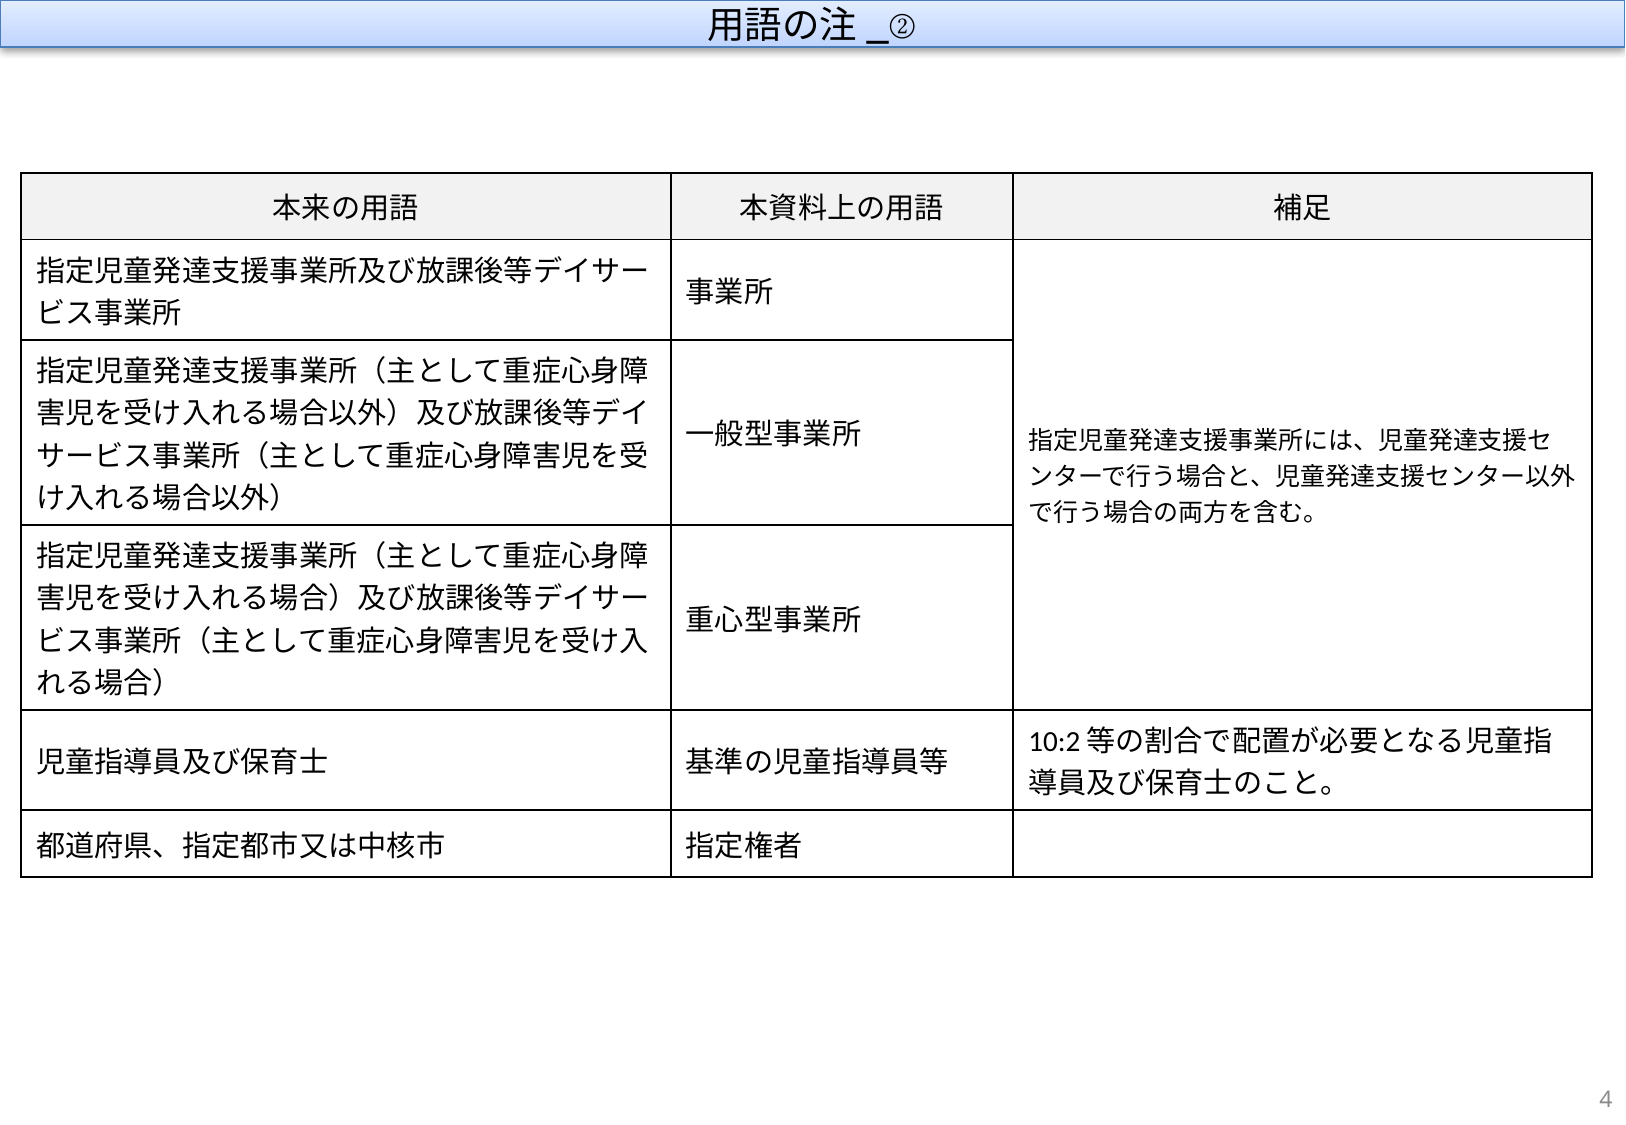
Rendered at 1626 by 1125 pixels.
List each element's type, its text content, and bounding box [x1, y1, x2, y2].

table_header 本来の用語 [22, 174, 670, 239]
table_header 本資料上の用語 [672, 174, 1012, 239]
table_cell 指定児童発達支援事業所（主として重症心身障害児を受け入れる場合以外）及び放課後等デイサービス事業所（主として重症心身障害児を受け入れる場合以外） [22, 341, 670, 524]
table_cell [1014, 811, 1591, 876]
text_box 用語の注_② [0, 0, 1625, 48]
table_cell 都道府県、指定都市又は中核市 [22, 811, 670, 876]
table_cell 児童指導員及び保育士 [22, 711, 670, 809]
table_cell 10:2等の割合で配置が必要となる児童指導員及び保育士のこと。 [1014, 711, 1591, 809]
table_cell 基準の児童指導員等 [672, 711, 1012, 809]
table_header 補足 [1014, 174, 1591, 239]
table_cell 事業所 [672, 240, 1012, 339]
table_cell 指定児童発達支援事業所（主として重症心身障害児を受け入れる場合）及び放課後等デイサービス事業所（主として重症心身障害児を受け入れる場合） [22, 526, 670, 709]
table_cell 指定権者 [672, 811, 1012, 876]
slide_number 3 [1248, 1070, 1625, 1125]
table_cell 指定児童発達支援事業所には、児童発達支援センターで行う場合と、児童発達支援センター以外で行う場合の両方を含む。 [1014, 240, 1591, 709]
table_cell 指定児童発達支援事業所及び放課後等デイサービス事業所 [22, 240, 670, 339]
table_cell 重心型事業所 [672, 526, 1012, 709]
table_cell 一般型事業所 [672, 341, 1012, 524]
